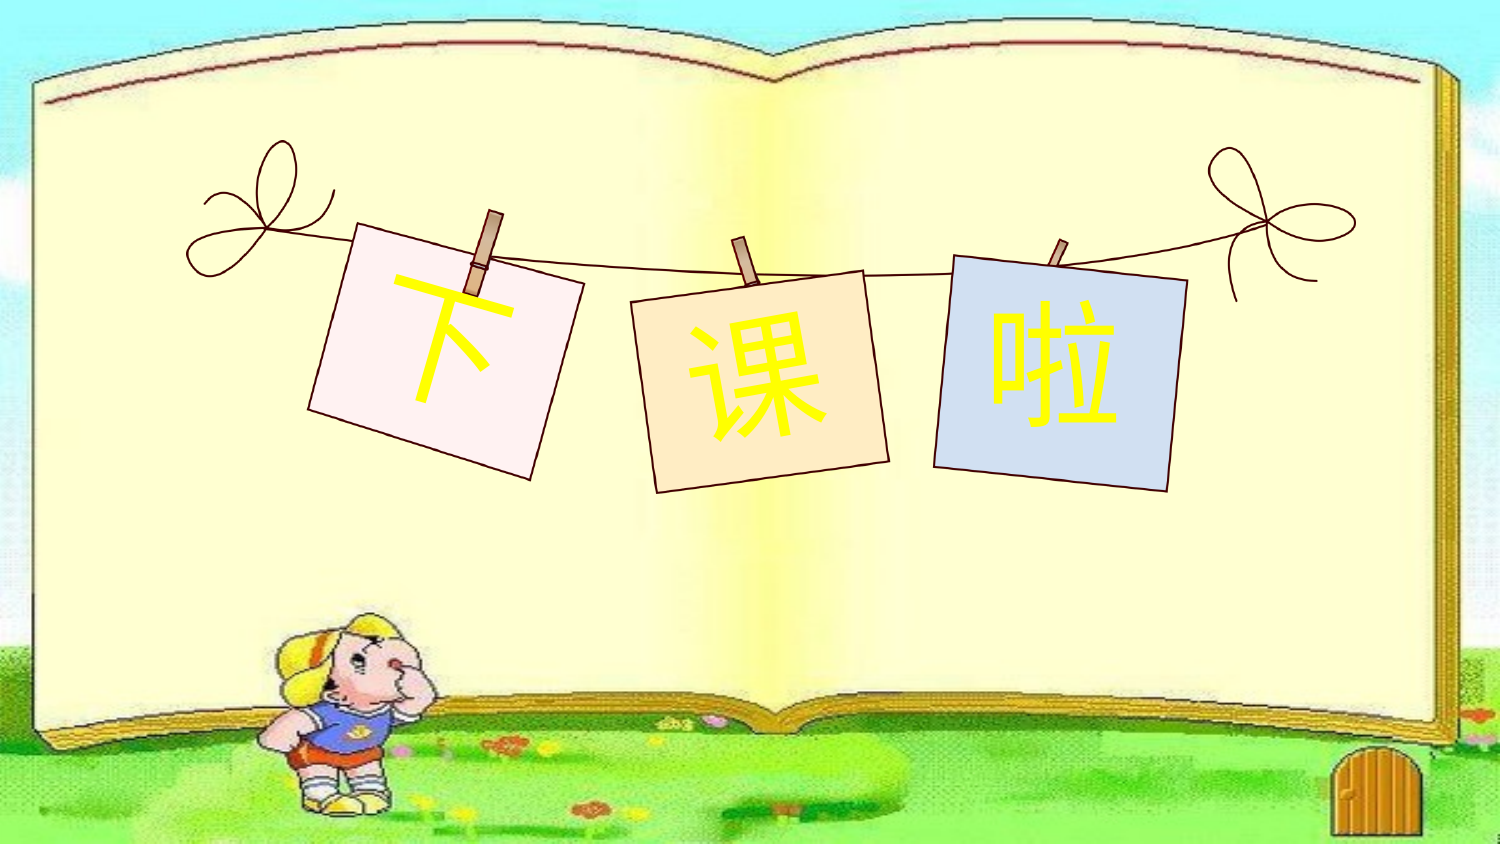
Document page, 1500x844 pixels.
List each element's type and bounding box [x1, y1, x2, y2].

text_box [186, 140, 1356, 494]
picture [0, 0, 1500, 844]
